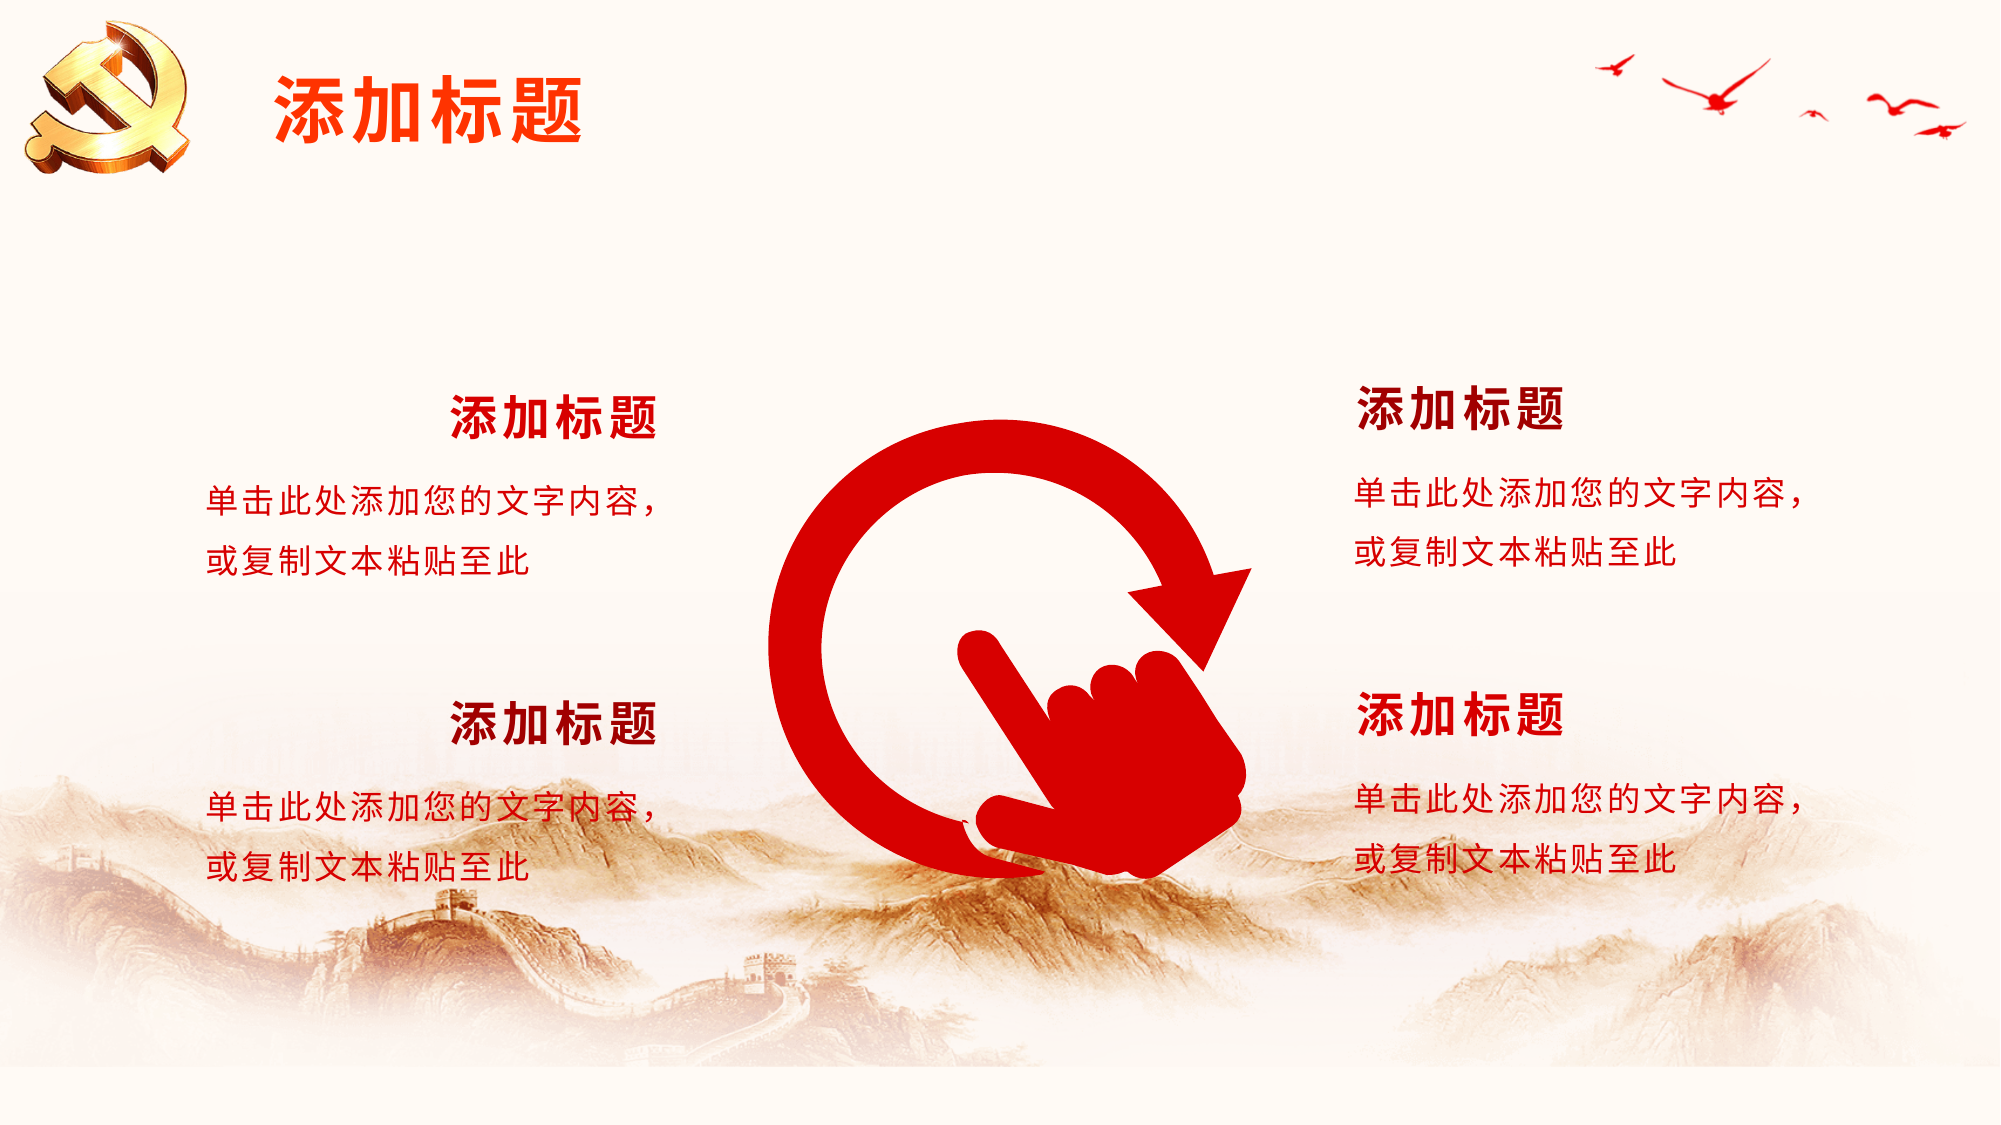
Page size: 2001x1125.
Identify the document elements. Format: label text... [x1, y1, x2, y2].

picture [1595, 54, 1967, 141]
text_box 单击此处添加您的文字内容，或复制文本粘贴至此 [1338, 444, 1810, 580]
text_box [768, 419, 1252, 879]
text_box 添加标题 [434, 686, 673, 759]
text_box 单击此处添加您的文字内容，或复制文本粘贴至此 [190, 759, 662, 894]
text_box 添加标题 [434, 380, 673, 453]
text_box 添加标题 [1342, 371, 1580, 444]
text_box 单击此处添加您的文字内容，或复制文本粘贴至此 [1338, 750, 1810, 886]
text_box 单击此处添加您的文字内容，或复制文本粘贴至此 [190, 453, 662, 588]
list 添加标题 [257, 56, 1676, 160]
text_box 添加标题 [1342, 677, 1580, 750]
picture [20, 7, 195, 187]
picture [0, 592, 2001, 1067]
